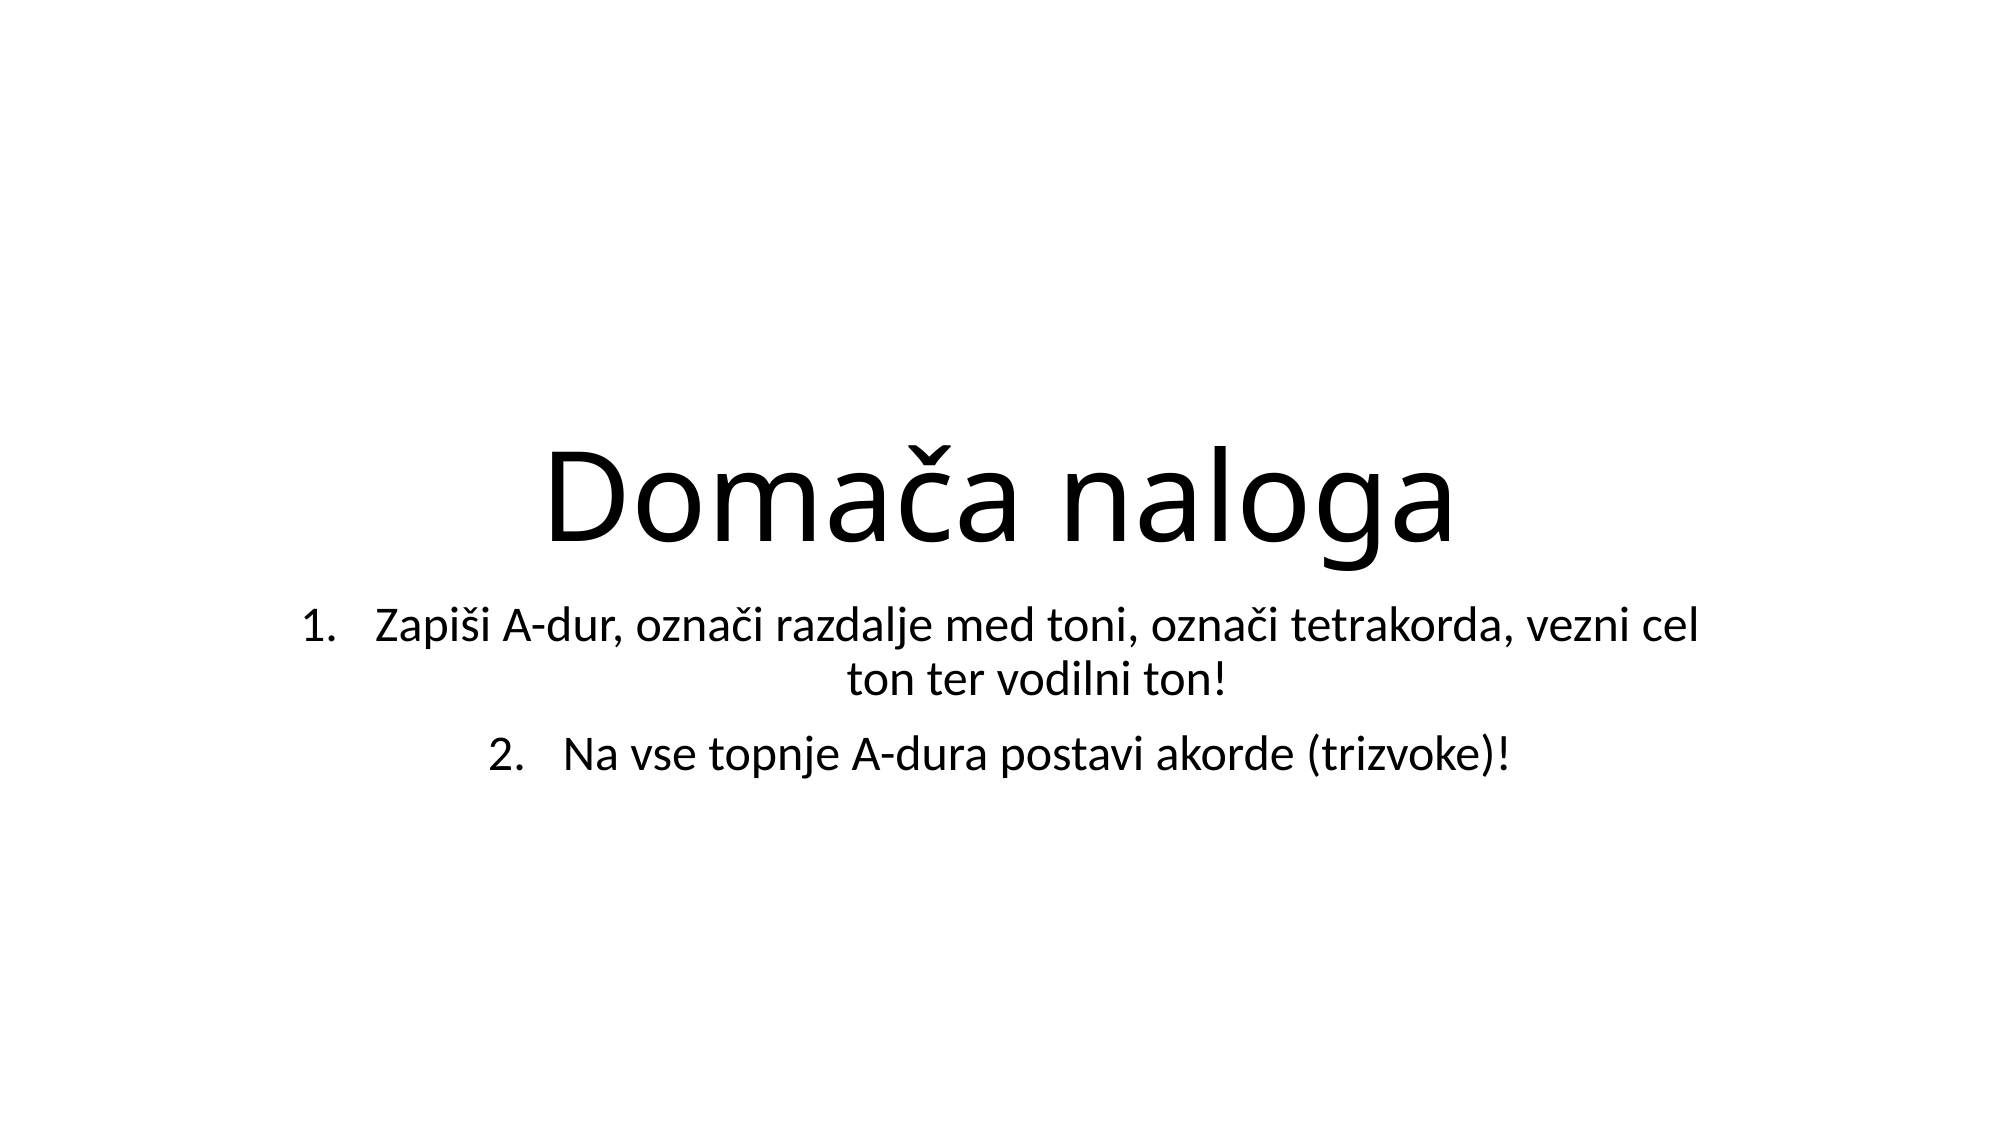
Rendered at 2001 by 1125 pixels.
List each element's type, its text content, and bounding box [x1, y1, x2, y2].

subtitle Zapiši A-dur, označi razdalje med toni, označi tetrakorda, vezni cel ton ter vodilni ton! Na vse topnje A-dura postavi akorde (trizvoke)! [249, 590, 1750, 863]
title Domača naloga [249, 184, 1750, 576]
